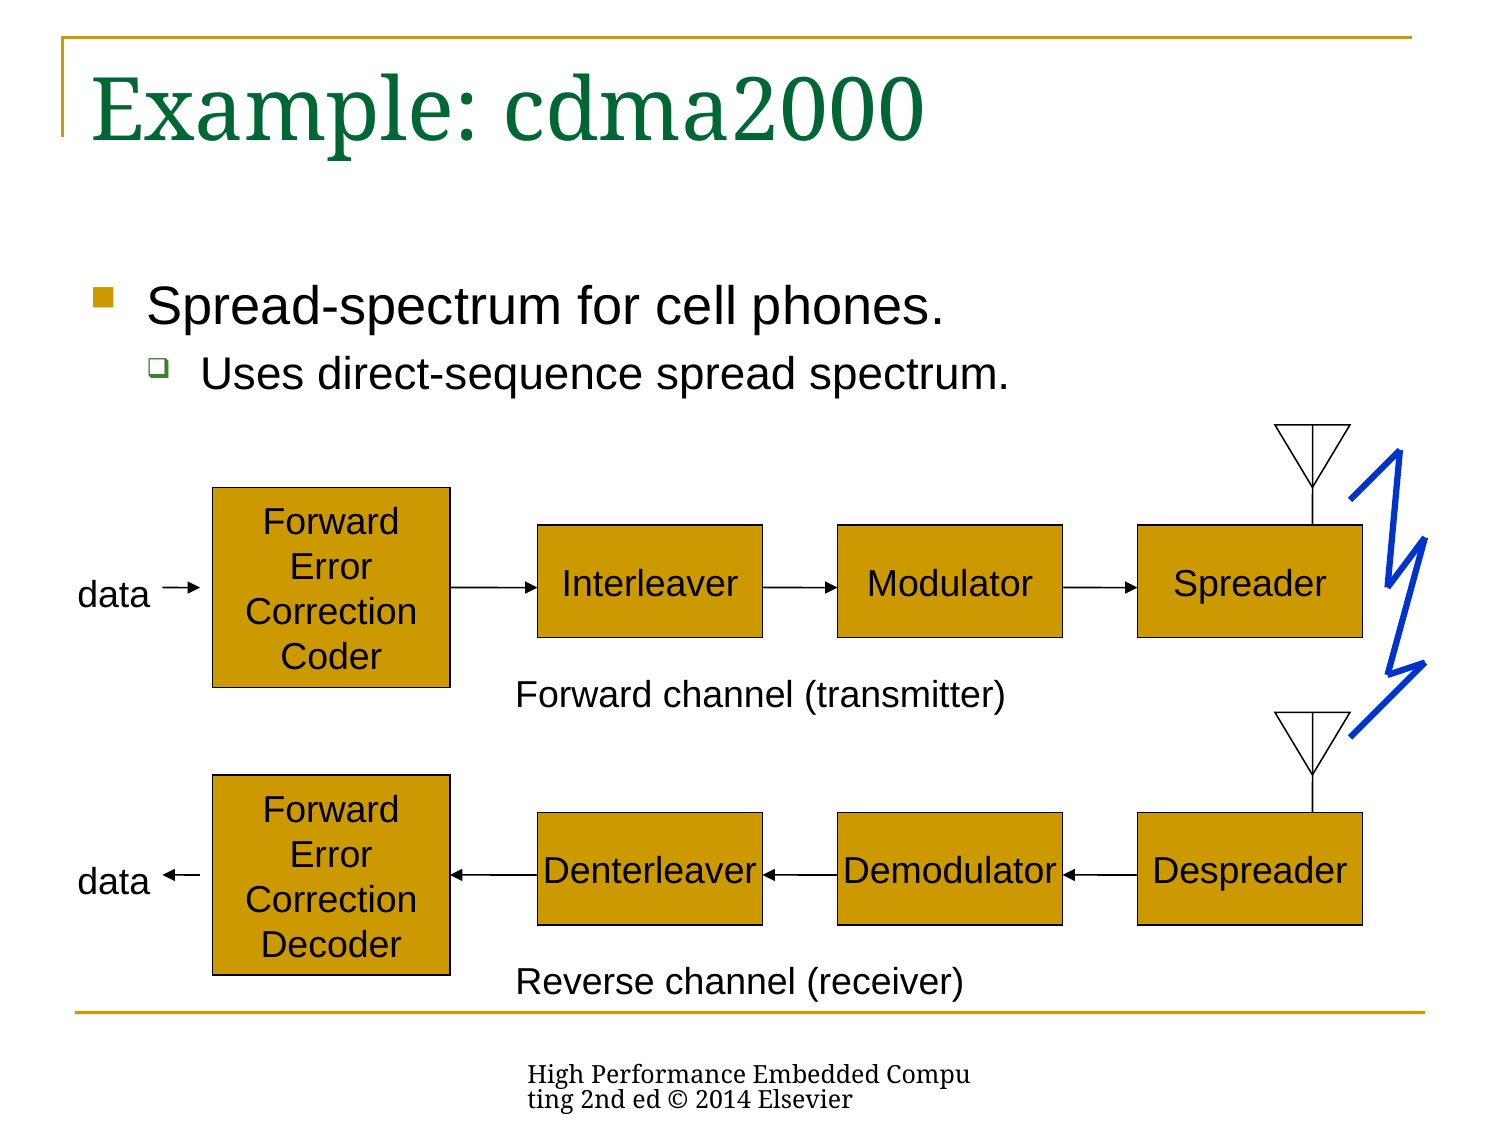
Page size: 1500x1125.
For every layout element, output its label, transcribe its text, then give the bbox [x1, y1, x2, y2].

text_box Reverse channel (receiver) [500, 949, 980, 1010]
text_box Spreader [1137, 525, 1344, 638]
text_box Forward Error Correction Decoder [212, 774, 450, 975]
text_box data [62, 849, 166, 910]
text_box data [62, 562, 166, 623]
text_box [762, 868, 838, 882]
text_box [450, 868, 538, 882]
text_box [162, 868, 200, 882]
text_box Despreader [1137, 812, 1363, 925]
text_box [162, 581, 200, 594]
text_box Modulator [837, 525, 1063, 638]
footer High Performance Embedded Computing 2nd ed © 2014 Elsevier [512, 1025, 988, 1100]
text_box Interleaver [537, 525, 763, 638]
text_box Forward channel (transmitter) [500, 662, 1022, 723]
text_box Demodulator [837, 812, 1063, 925]
text_box Denterleaver [537, 812, 763, 925]
text_box [762, 581, 838, 594]
list Spread-spectrum for cell phones. Uses direct-sequence spread spectrum. [75, 262, 1425, 488]
text_box [1062, 581, 1138, 594]
text_box [1274, 712, 1344, 775]
text_box [449, 581, 538, 594]
title Example: cdma2000 [75, 45, 1425, 233]
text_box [1349, 449, 1426, 738]
text_box [1062, 868, 1138, 882]
text_box Forward Error Correction Coder [212, 487, 450, 688]
text_box [1274, 424, 1350, 488]
